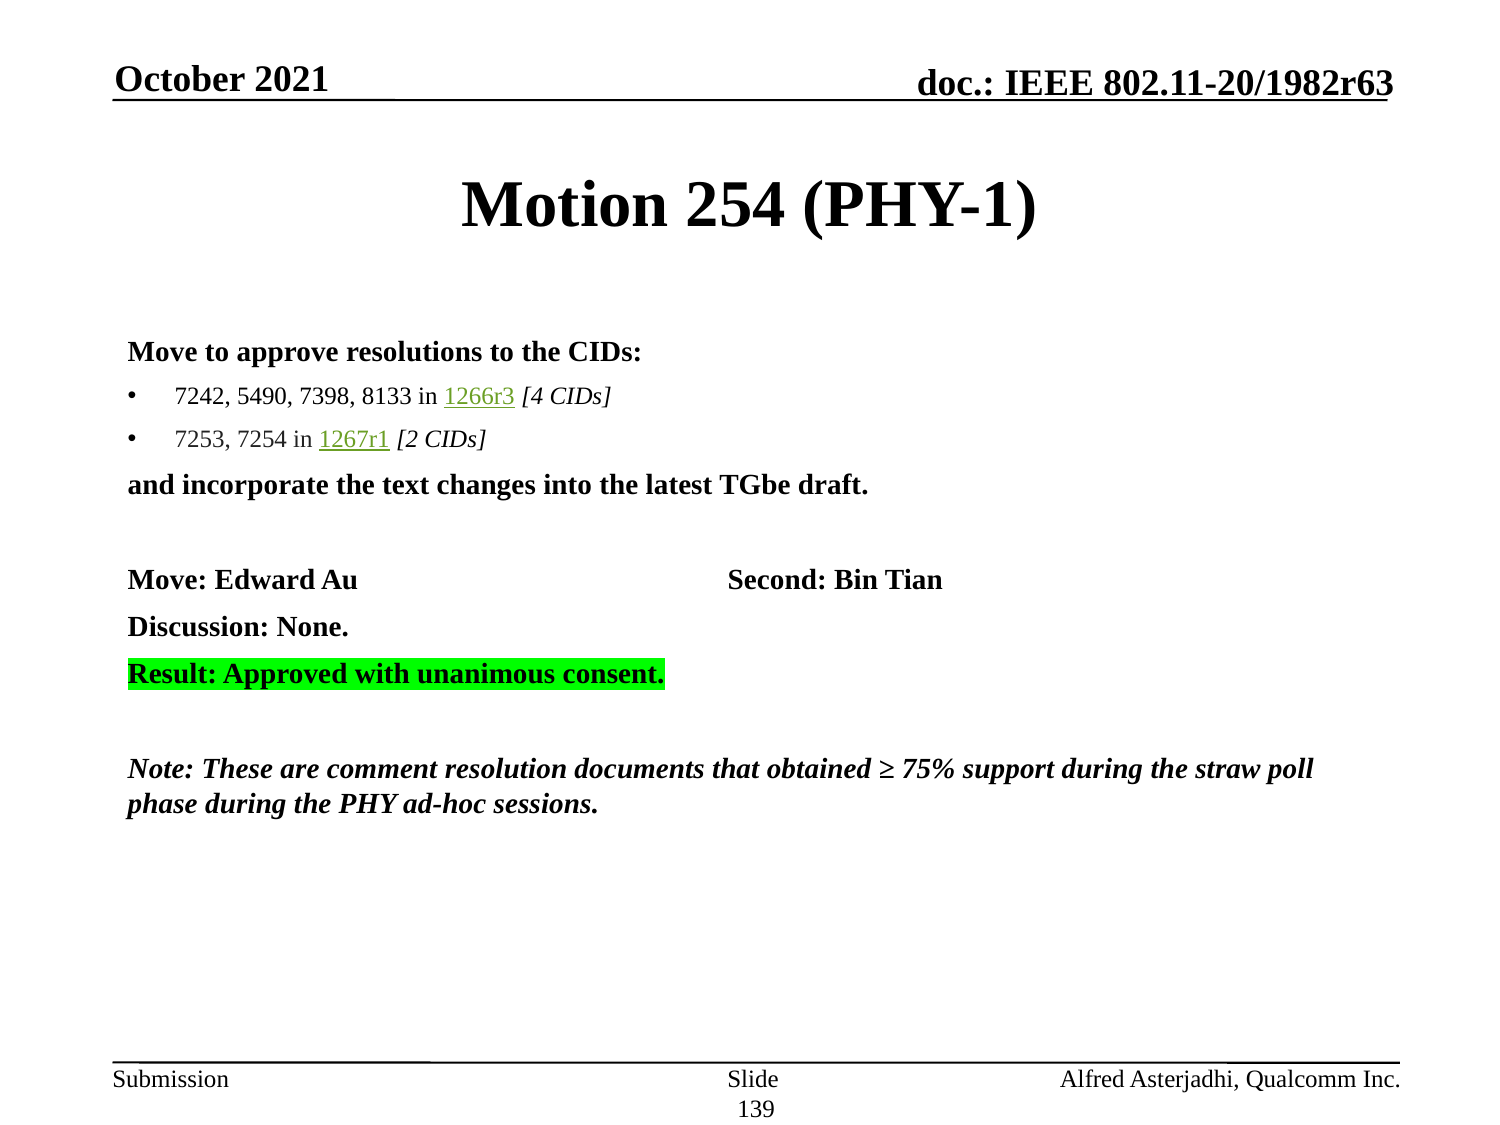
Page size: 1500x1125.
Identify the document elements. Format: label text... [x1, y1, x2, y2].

footer Alfred Asterjadhi, Qualcomm Inc. [878, 1061, 1402, 1093]
list Move to approve resolutions to the CIDs: 7242, 5490, 7398, 8133 in 1266r3 [4 CIDs] 7253, 7254 in 1267r1 [2 CIDs] and incorporate the text changes into the latest TGbe draft. Move: Edward Au Second: Bin Tian Discussion: None. Result: Approved with unanimous consent. Note: These are comment resolution documents that obtained ≥ 75% support during the straw poll phase during the PHY ad-hoc sessions. [112, 324, 1388, 1063]
slide_number Slide 139 [712, 1061, 800, 1123]
title Motion 254 (PHY-1) [112, 112, 1388, 288]
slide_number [114, 54, 423, 100]
